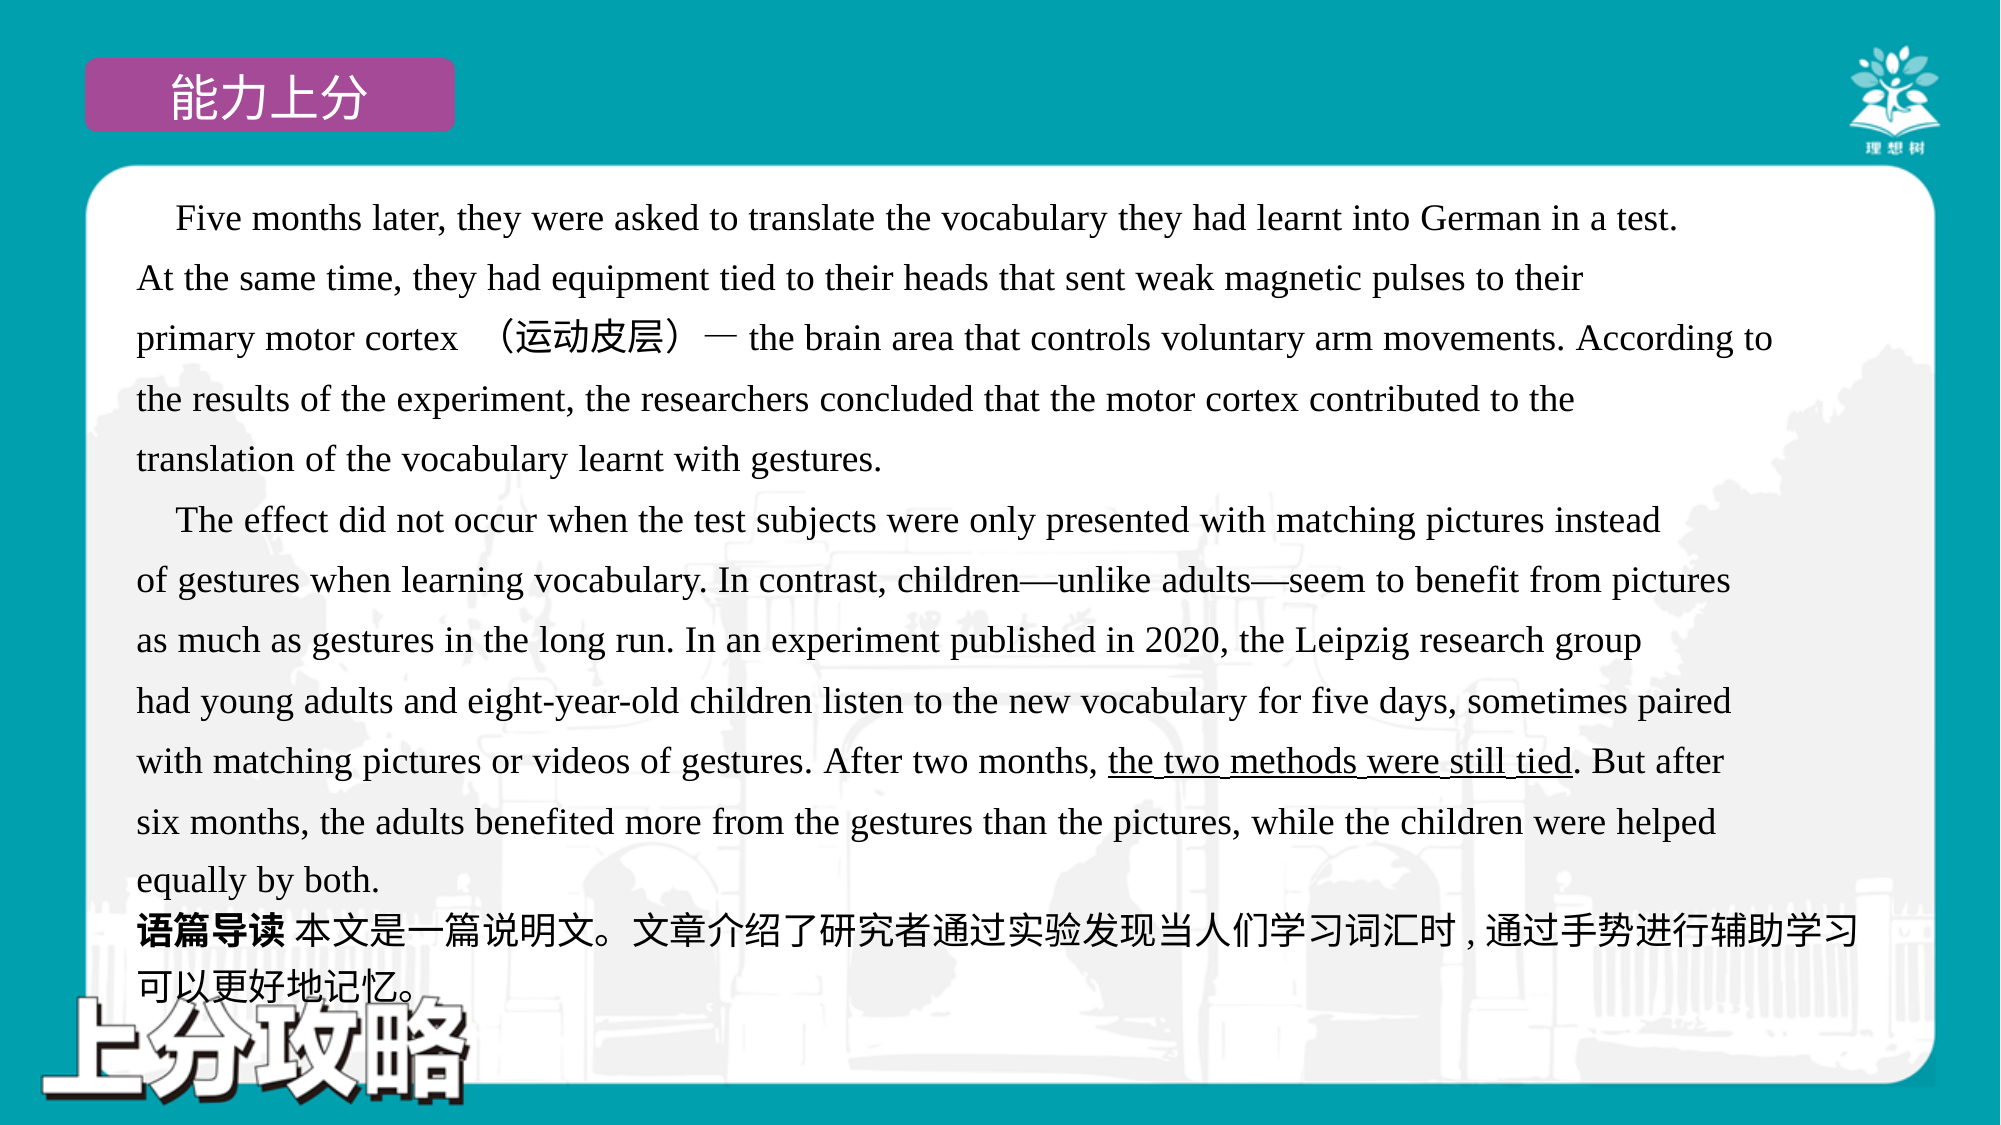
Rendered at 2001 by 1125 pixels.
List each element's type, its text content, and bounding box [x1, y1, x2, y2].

text_box Five months later, they were asked to translate the vocabulary they had learnt into German in a test. At the same time, they had equipment tied to their heads that sent weak magnetic pulses to their primary motor cortex （运动皮层）—the brain area that controls voluntary arm movements. According to the results of the experiment, the researchers concluded that the motor cortex contributed to the translation of the vocabulary learnt with gestures. The effect did not occur when the test subjects were only presented with matching pictures instead of gestures when learning vocabulary. In contrast, children—unlike adults—seem to benefit from pictures as much as gestures in the long run. In an experiment published in 2020, the Leipzig research group had young adults and eight-year-old children listen to the new vocabulary for five days, sometimes paired with matching pictures or videos of gestures. After two months, the two methods were still tied. But after six months, the adults benefited more from the gestures than the pictures, while the children were helped equally by both.#5 [136, 177, 1865, 891]
text_box 语篇导读 本文是一篇说明文。文章介绍了研究者通过实验发现当人们学习词汇时,通过手势进行辅助学习 可以更好地记忆。 [136, 891, 1865, 1004]
picture [0, 0, 2000, 1125]
